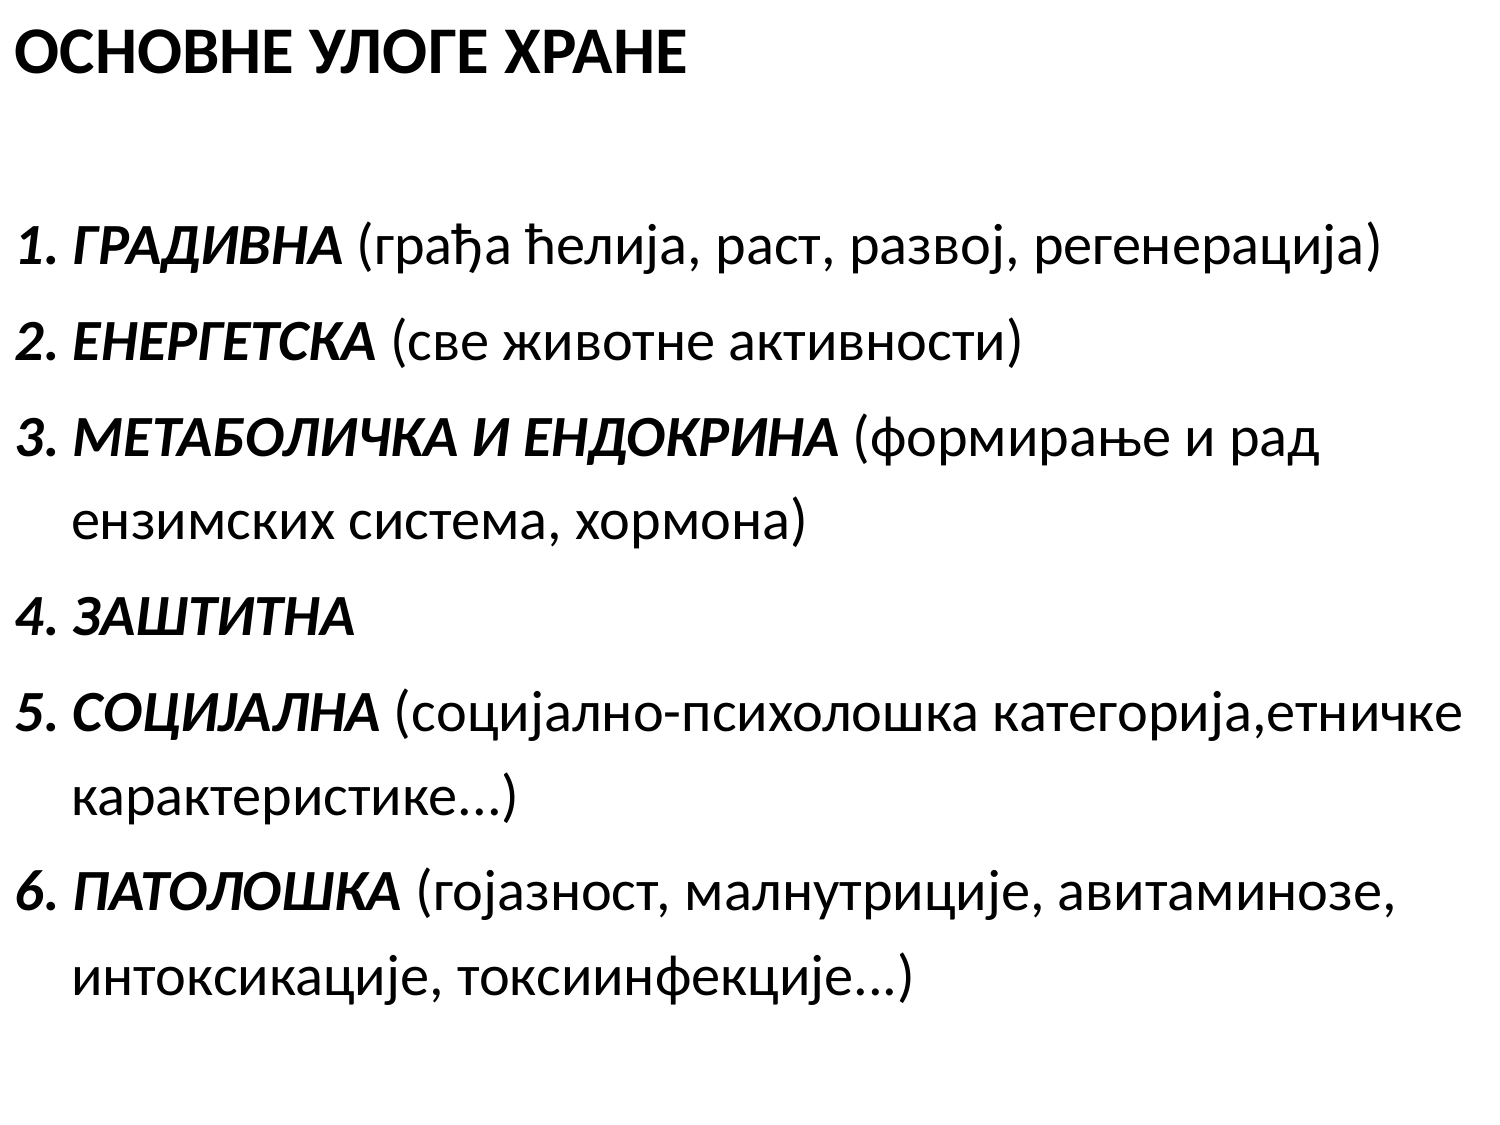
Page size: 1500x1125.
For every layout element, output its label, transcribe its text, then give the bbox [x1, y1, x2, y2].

text_box ОСНОВНЕ УЛОГЕ ХРАНЕ 1. ГРАДИВНА (грађа ћелија, раст, развој, регенерација) 2. ЕНЕРГЕТСКА (све животне активности) 3. МЕТАБОЛИЧКА И ЕНДОКРИНА (формирање и рад ензимских система, хормона) 4. ЗАШТИТНА 5. СОЦИЈАЛНА (социјално-психолошка категорија,етничке карактеристике...) 6. ПАТОЛОШКА (гојазност, малнутриције, авитаминозе, интоксикације, токсиинфекције...) [0, 0, 1500, 1070]
